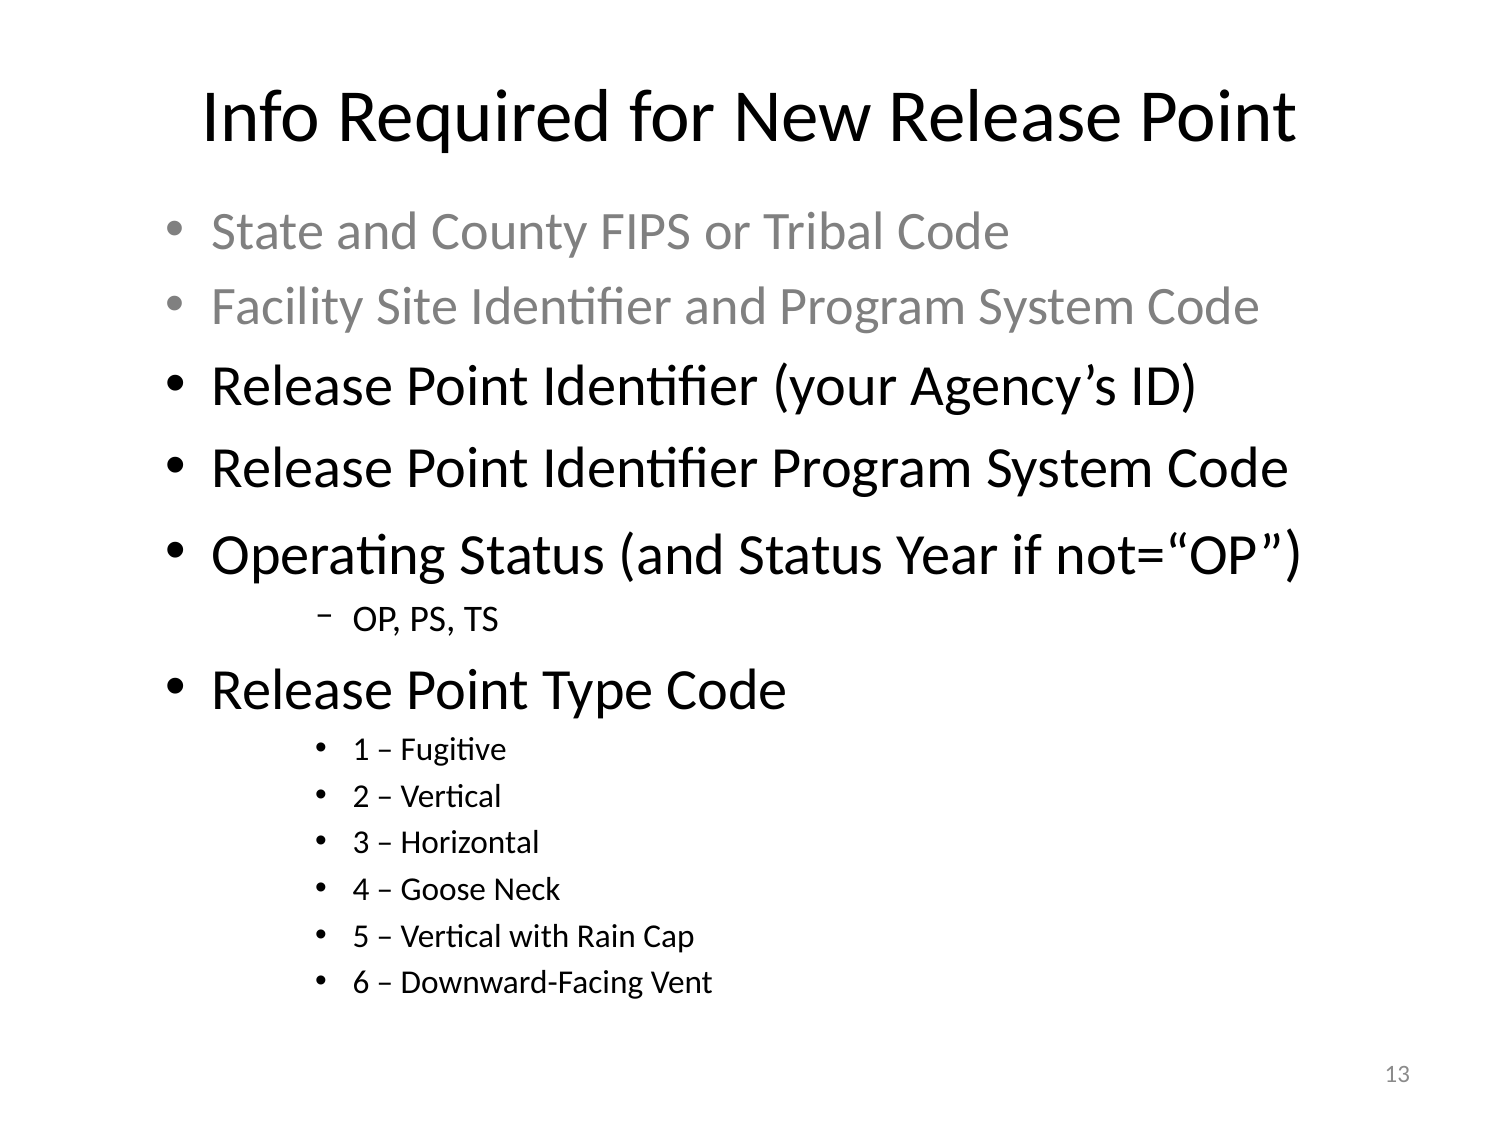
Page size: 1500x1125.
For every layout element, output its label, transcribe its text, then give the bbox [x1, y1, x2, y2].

title Info Required for New Release Point [75, 45, 1425, 187]
list State and County FIPS or Tribal Code Facility Site Identifier and Program System Code Release Point Identifier (your Agency’s ID) Release Point Identifier Program System Code Operating Status (and Status Year if not=“OP”) OP, PS, TS Release Point Type Code 1 – Fugitive 2 – Vertical 3 – Horizontal 4 – Goose Neck 5 – Vertical with Rain Cap 6 – Downward-Facing Vent [75, 187, 1425, 1038]
slide_number 13 [1074, 1042, 1425, 1103]
